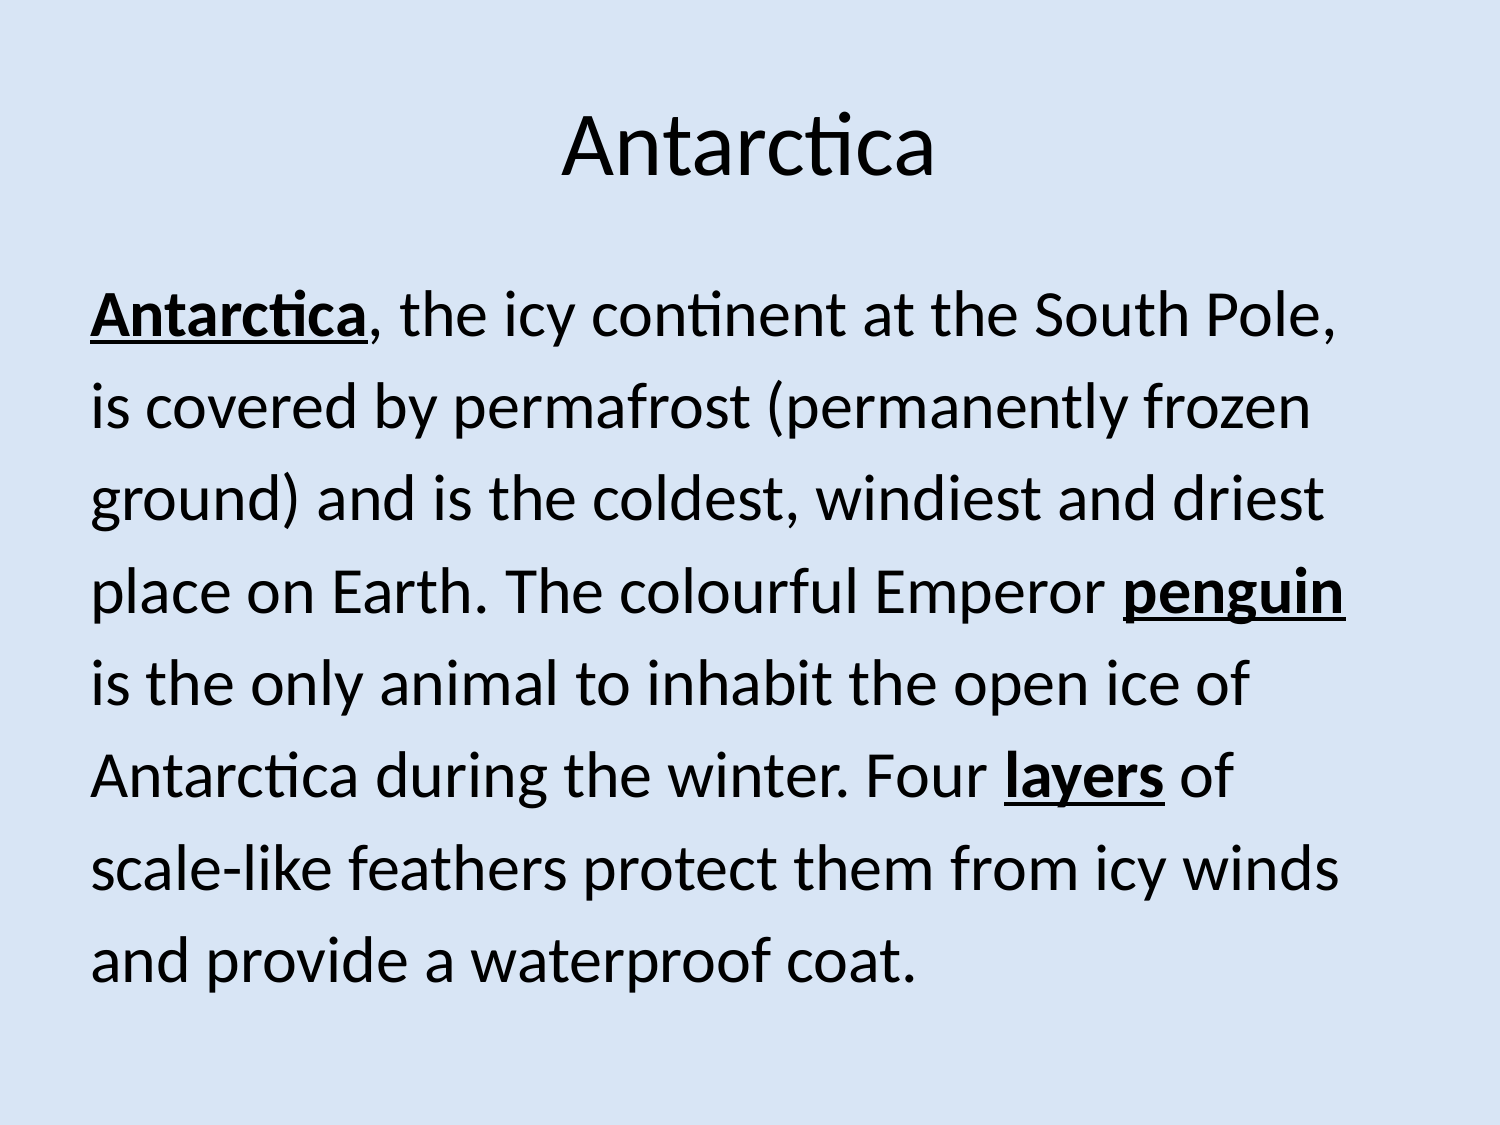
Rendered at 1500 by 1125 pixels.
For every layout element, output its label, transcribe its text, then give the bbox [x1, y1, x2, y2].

title Antarctica [75, 45, 1425, 233]
list Antarctica, the icy continent at the South Pole, is covered by permafrost (permanently frozen ground) and is the coldest, windiest and driest place on Earth. The colourful Emperor penguin is the only animal to inhabit the open ice of Antarctica during the winter. Four layers of scale-like feathers protect them from icy winds and provide a waterproof coat. [75, 262, 1425, 1005]
